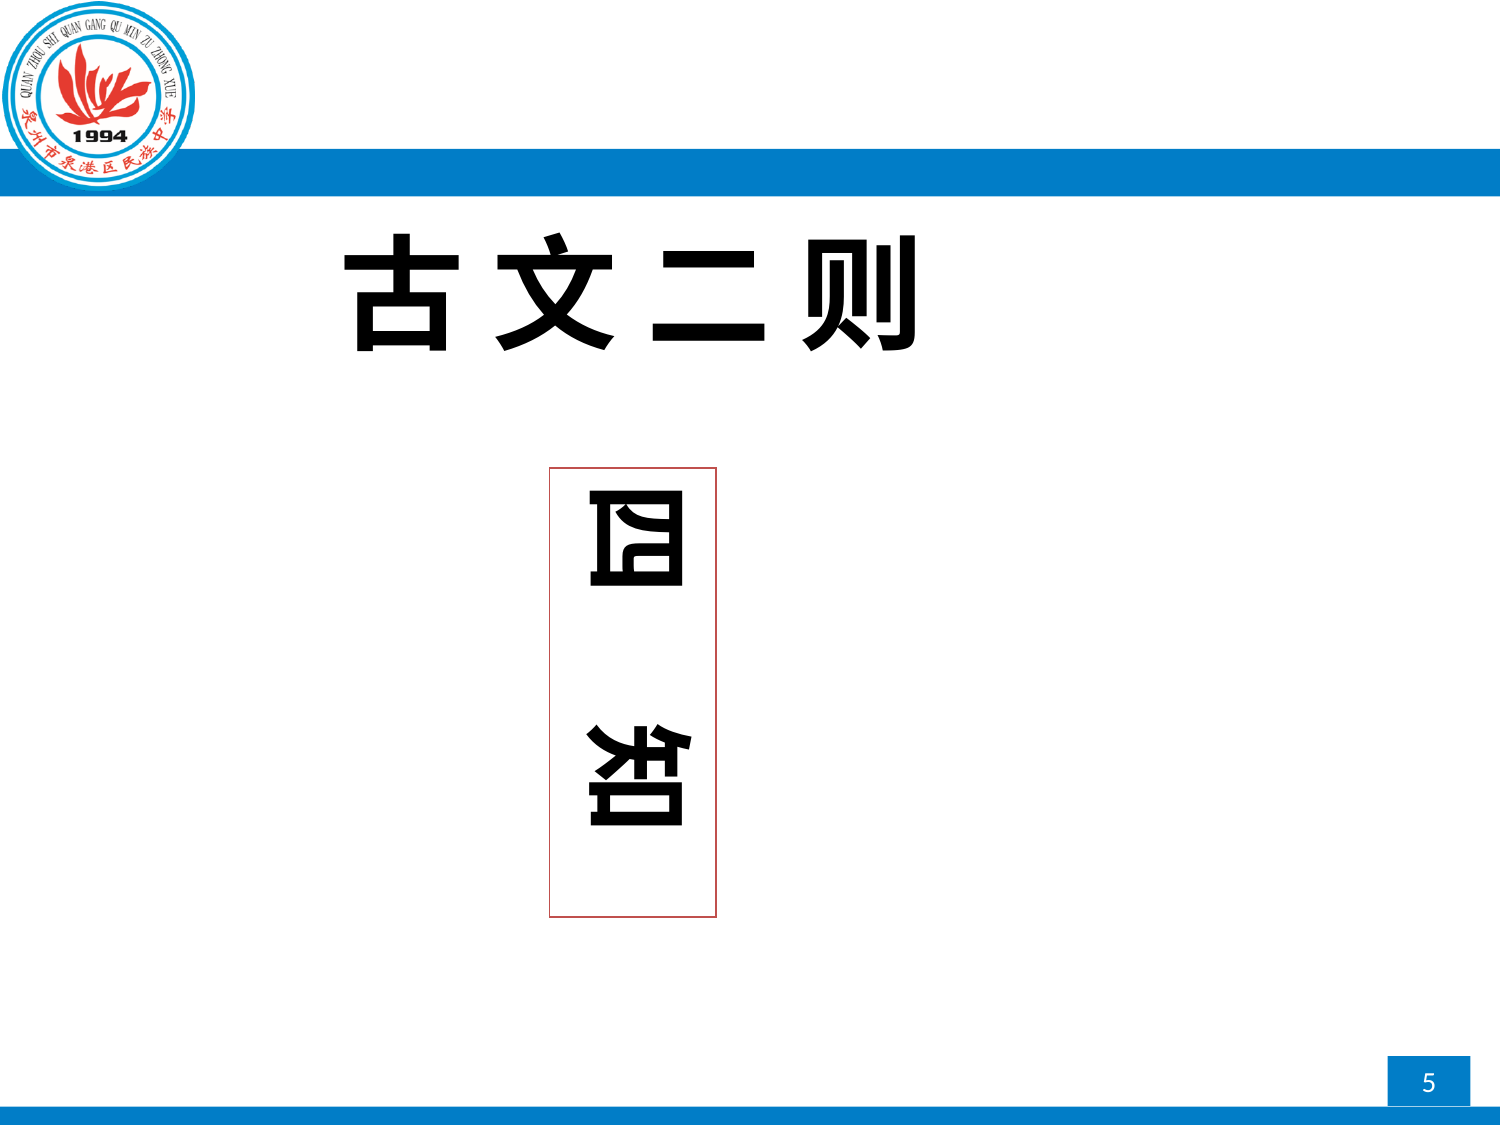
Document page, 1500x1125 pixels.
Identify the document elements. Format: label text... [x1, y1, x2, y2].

text_box 古 文 二 则 [324, 208, 1128, 373]
picture [120, 114, 195, 191]
picture [2, 107, 78, 191]
picture [2, 1, 88, 86]
text_box 四 知 [549, 468, 716, 917]
picture [9, 6, 189, 186]
picture [110, 1, 195, 79]
